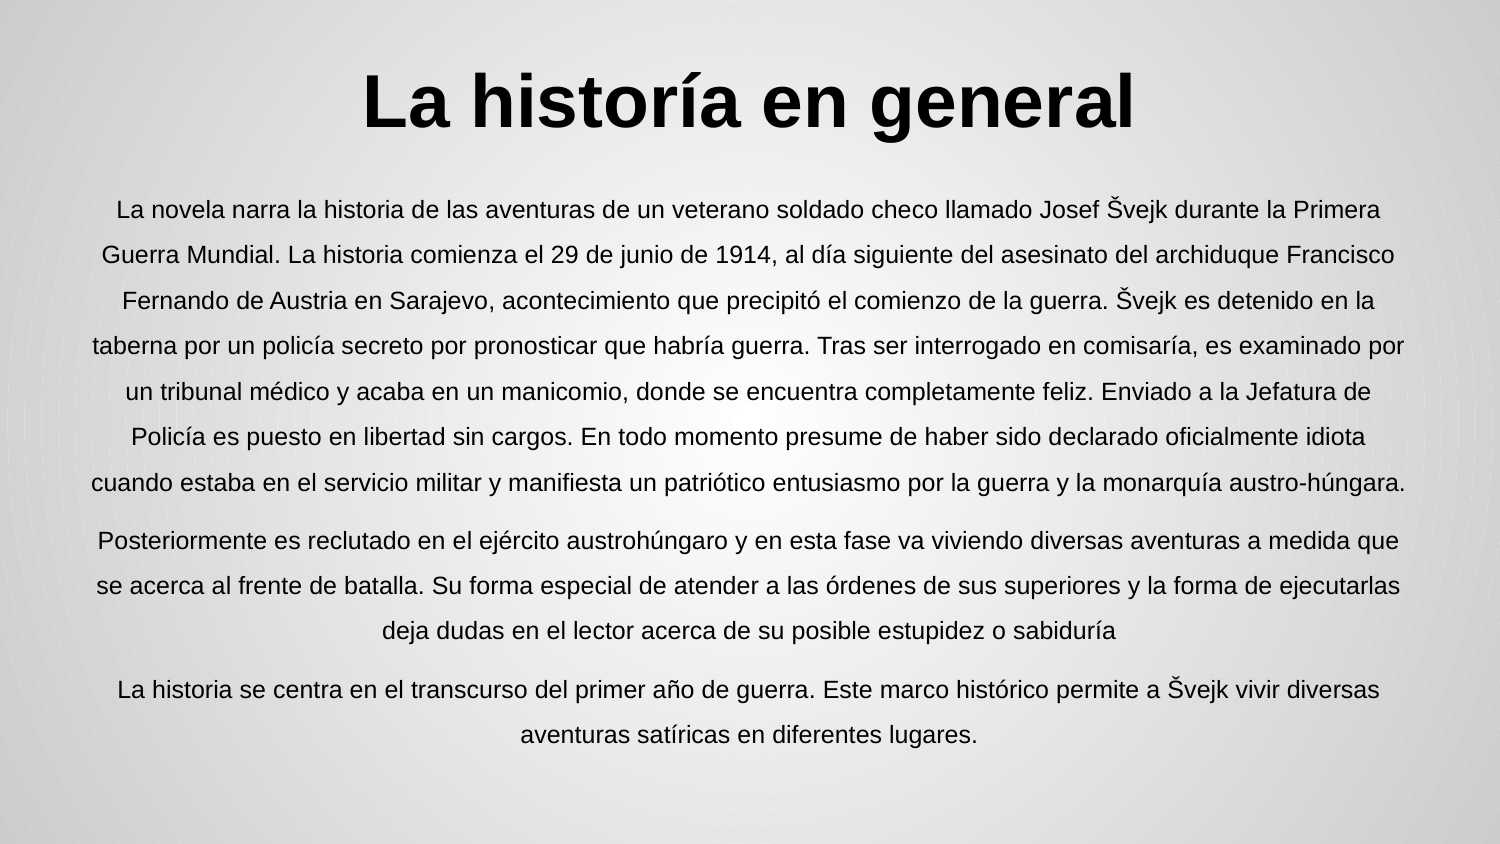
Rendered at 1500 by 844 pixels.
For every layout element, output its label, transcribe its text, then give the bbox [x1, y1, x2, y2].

title La historía en general [75, 16, 1425, 158]
list La novela narra la historia de las aventuras de un veterano soldado checo llamado Josef Švejk durante la Primera Guerra Mundial. La historia comienza el 29 de junio de 1914, al día siguiente del asesinato del archiduque Francisco Fernando de Austria en Sarajevo, acontecimiento que precipitó el comienzo de la guerra. Švejk es detenido en la taberna por un policía secreto por pronosticar que habría guerra. Tras ser interrogado en comisaría, es examinado por un tribunal médico y acaba en un manicomio, donde se encuentra completamente feliz. Enviado a la Jefatura de Policía es puesto en libertad sin cargos. En todo momento presume de haber sido declarado oficialmente idiota cuando estaba en el servicio militar y manifiesta un patriótico entusiasmo por la guerra y la monarquía austro-húngara. Posteriormente es reclutado en el ejército austrohúngaro y en esta fase va viviendo diversas aventuras a medida que se acerca al frente de batalla. Su forma especial de atender a las órdenes de sus superiores y la forma de ejecutarlas deja dudas en el lector acerca de su posible estupidez o sabiduría La historia se centra en el transcurso del primer año de guerra. Este marco histórico permite a Švejk vivir diversas aventuras satíricas en diferentes lugares. [75, 162, 1425, 774]
